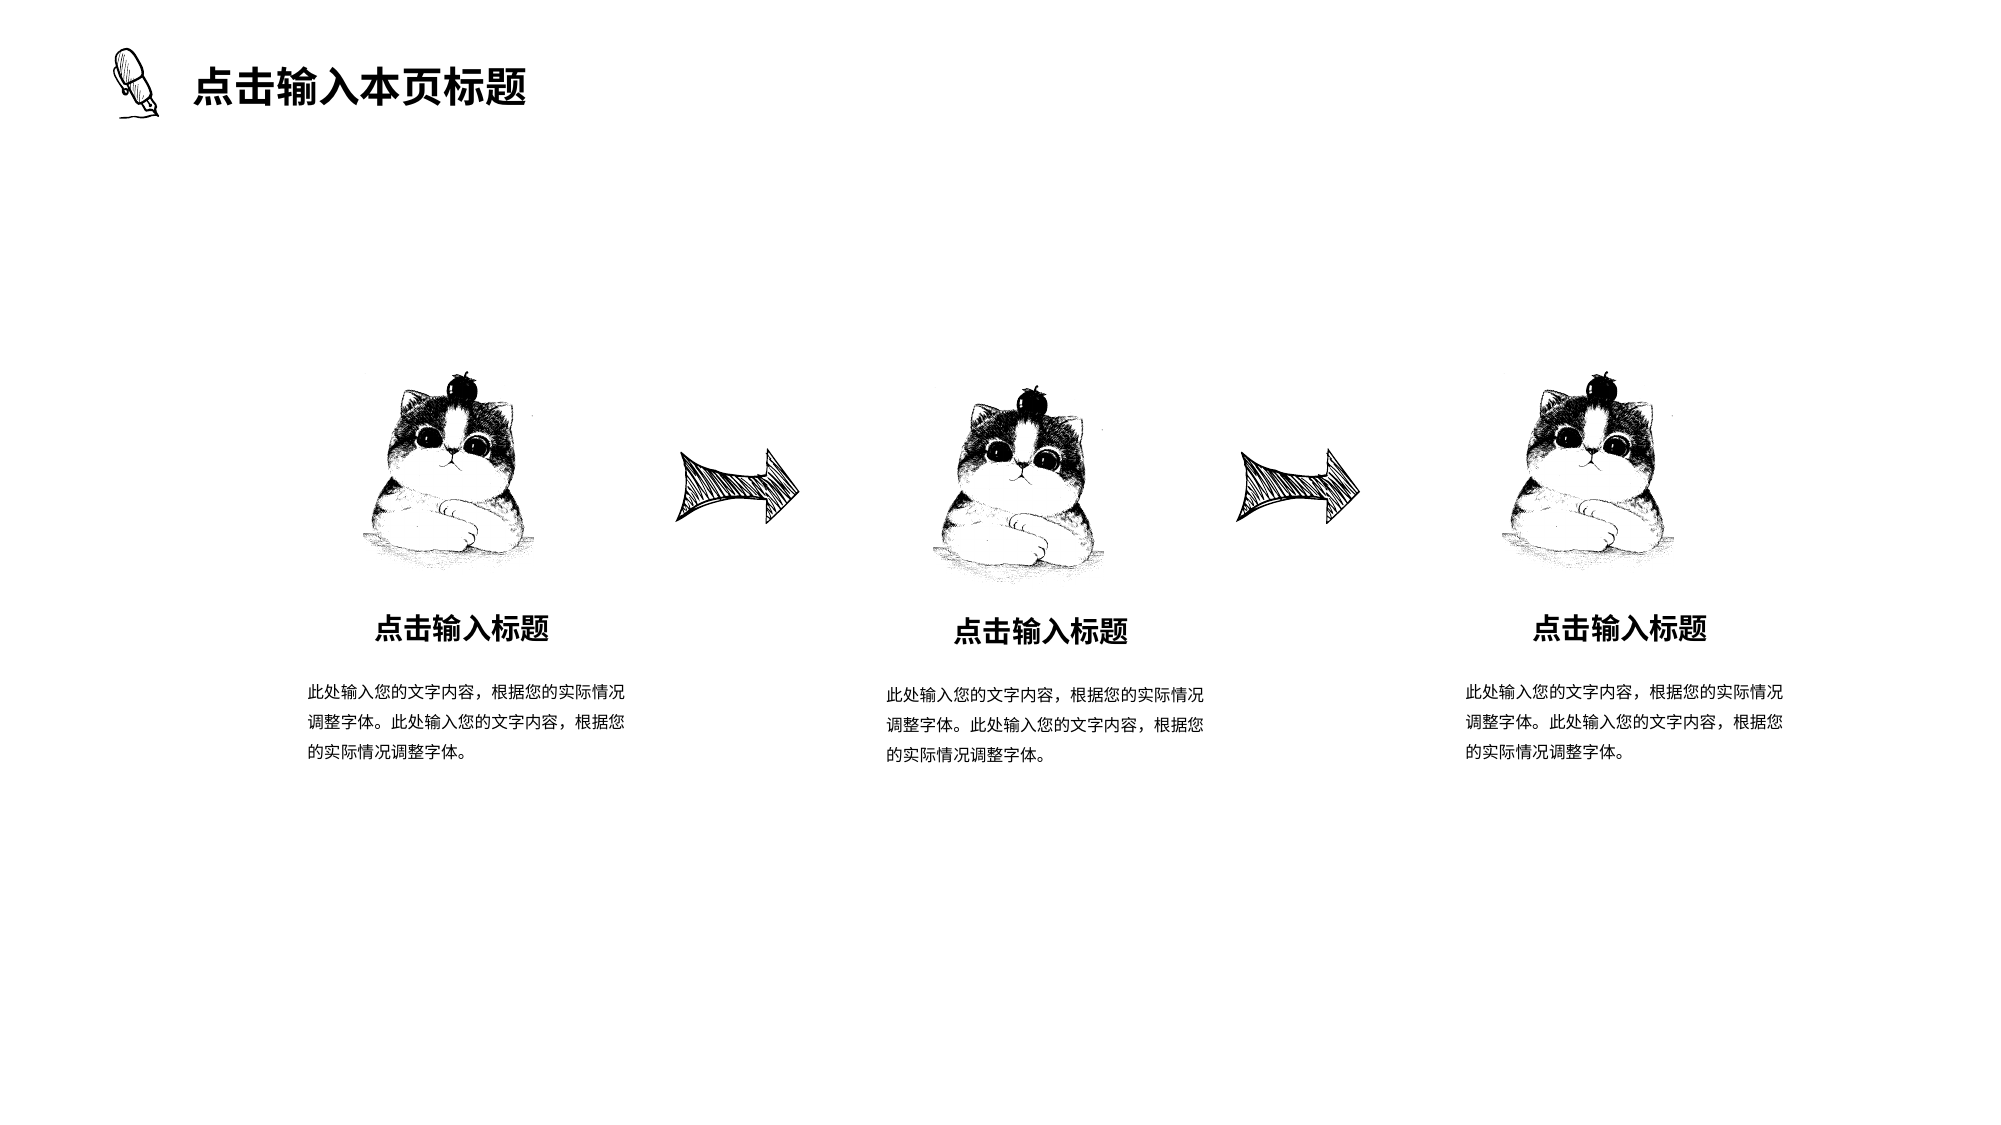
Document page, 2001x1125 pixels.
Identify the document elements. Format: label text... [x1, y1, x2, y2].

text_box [111, 47, 160, 119]
text_box 点击输入本页标题 [178, 53, 676, 118]
picture [1501, 309, 1674, 614]
picture [932, 323, 1104, 629]
text_box 点击输入标题 [1472, 602, 1769, 653]
text_box 点击输入标题 [892, 605, 1190, 656]
text_box 此处输入您的文字内容，根据您的实际情况调整字体。此处输入您的文字内容，根据您的实际情况调整字体。 [871, 667, 1220, 773]
text_box 此处输入您的文字内容，根据您的实际情况调整字体。此处输入您的文字内容，根据您的实际情况调整字体。 [292, 665, 641, 770]
text_box 此处输入您的文字内容，根据您的实际情况调整字体。此处输入您的文字内容，根据您的实际情况调整字体。 [1450, 665, 1799, 770]
text_box [675, 448, 800, 525]
text_box 点击输入标题 [313, 602, 611, 653]
picture [362, 309, 535, 614]
text_box [1235, 448, 1361, 525]
